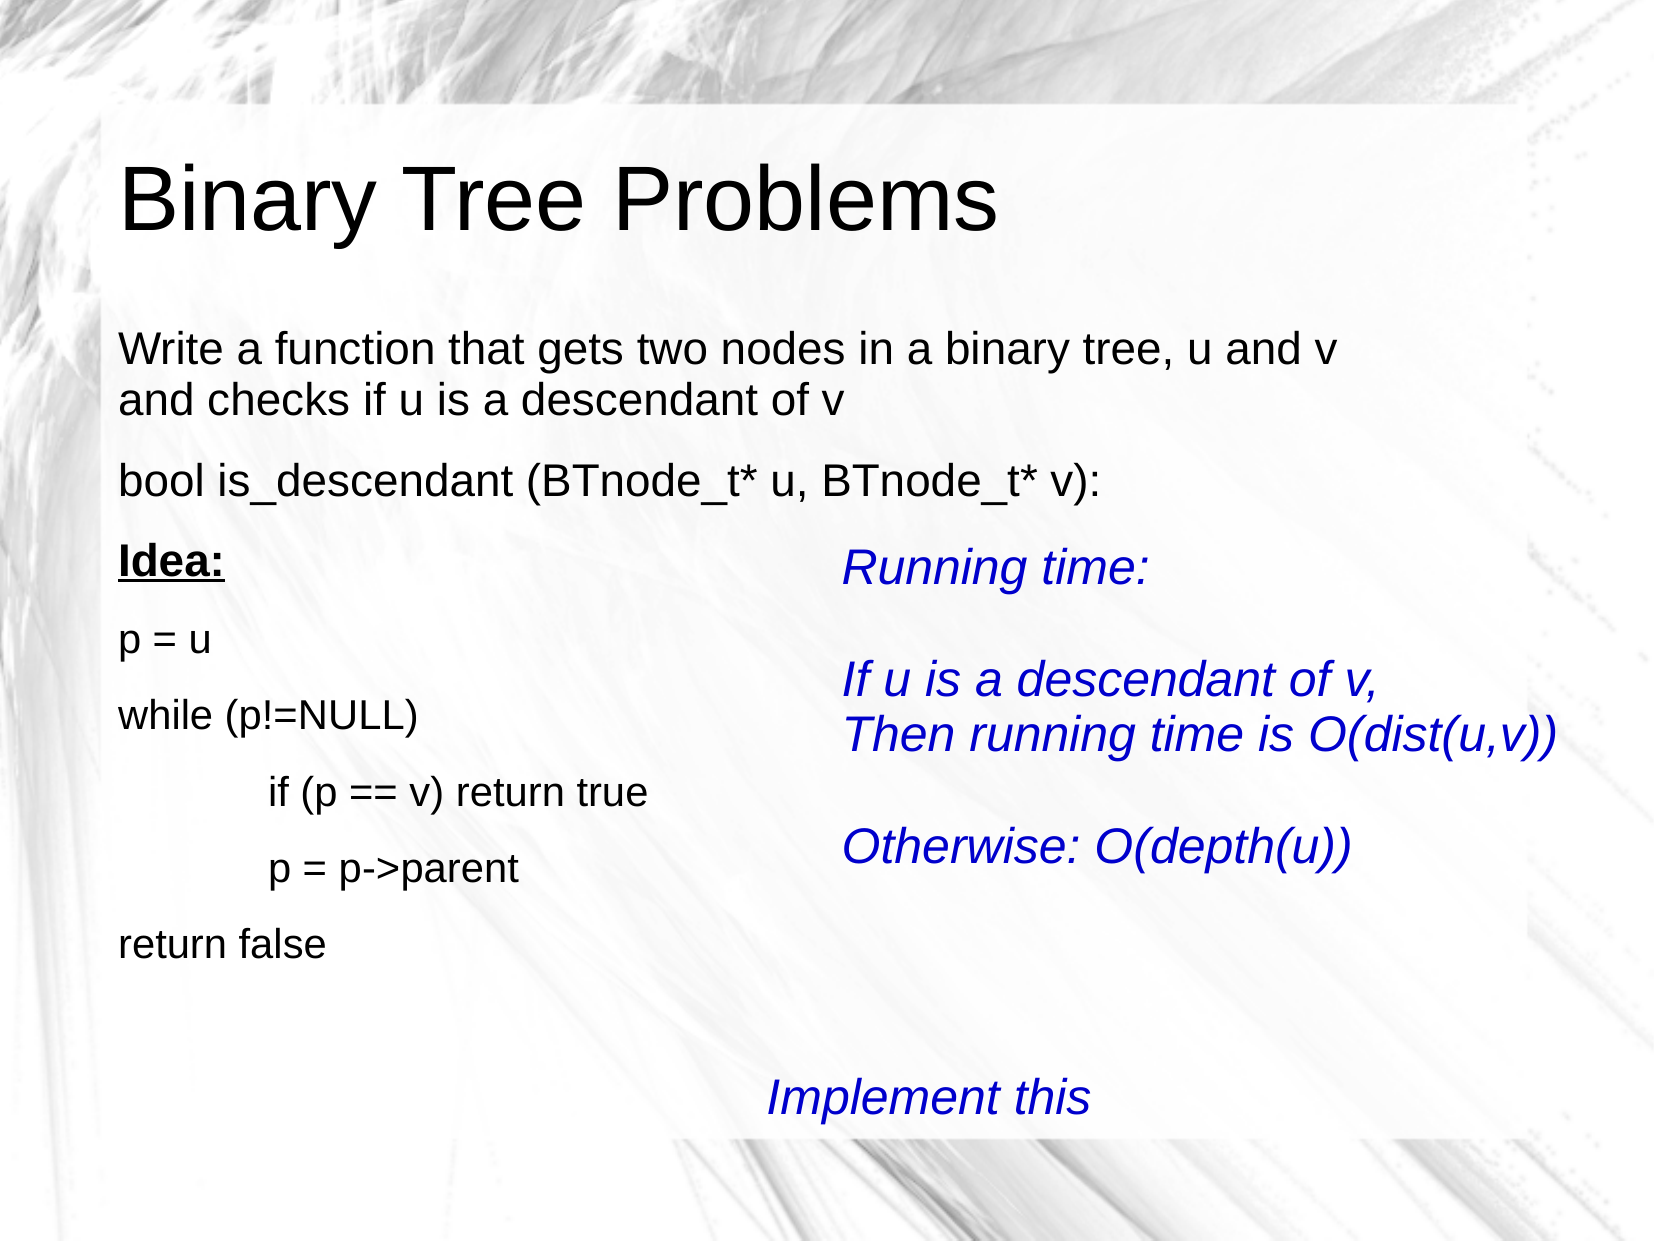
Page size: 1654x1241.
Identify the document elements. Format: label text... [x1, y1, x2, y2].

text_box Running time: If u is a descendant of v, Then running time is O(dist(u,v)) Otherwise: O(depth(u)) [826, 532, 1615, 882]
title Binary Tree Problems [118, 93, 1506, 299]
list Write a function that gets two nodes in a binary tree, u and v and checks if u is a descendant of v bool is_descendant (BTnode_t* u, BTnode_t* v): Idea: p = u while (p!=NULL) if (p == v) return true p = p->parent return false [118, 319, 1571, 1109]
picture [0, 0, 1654, 1241]
text_box Implement this [751, 1062, 1277, 1134]
